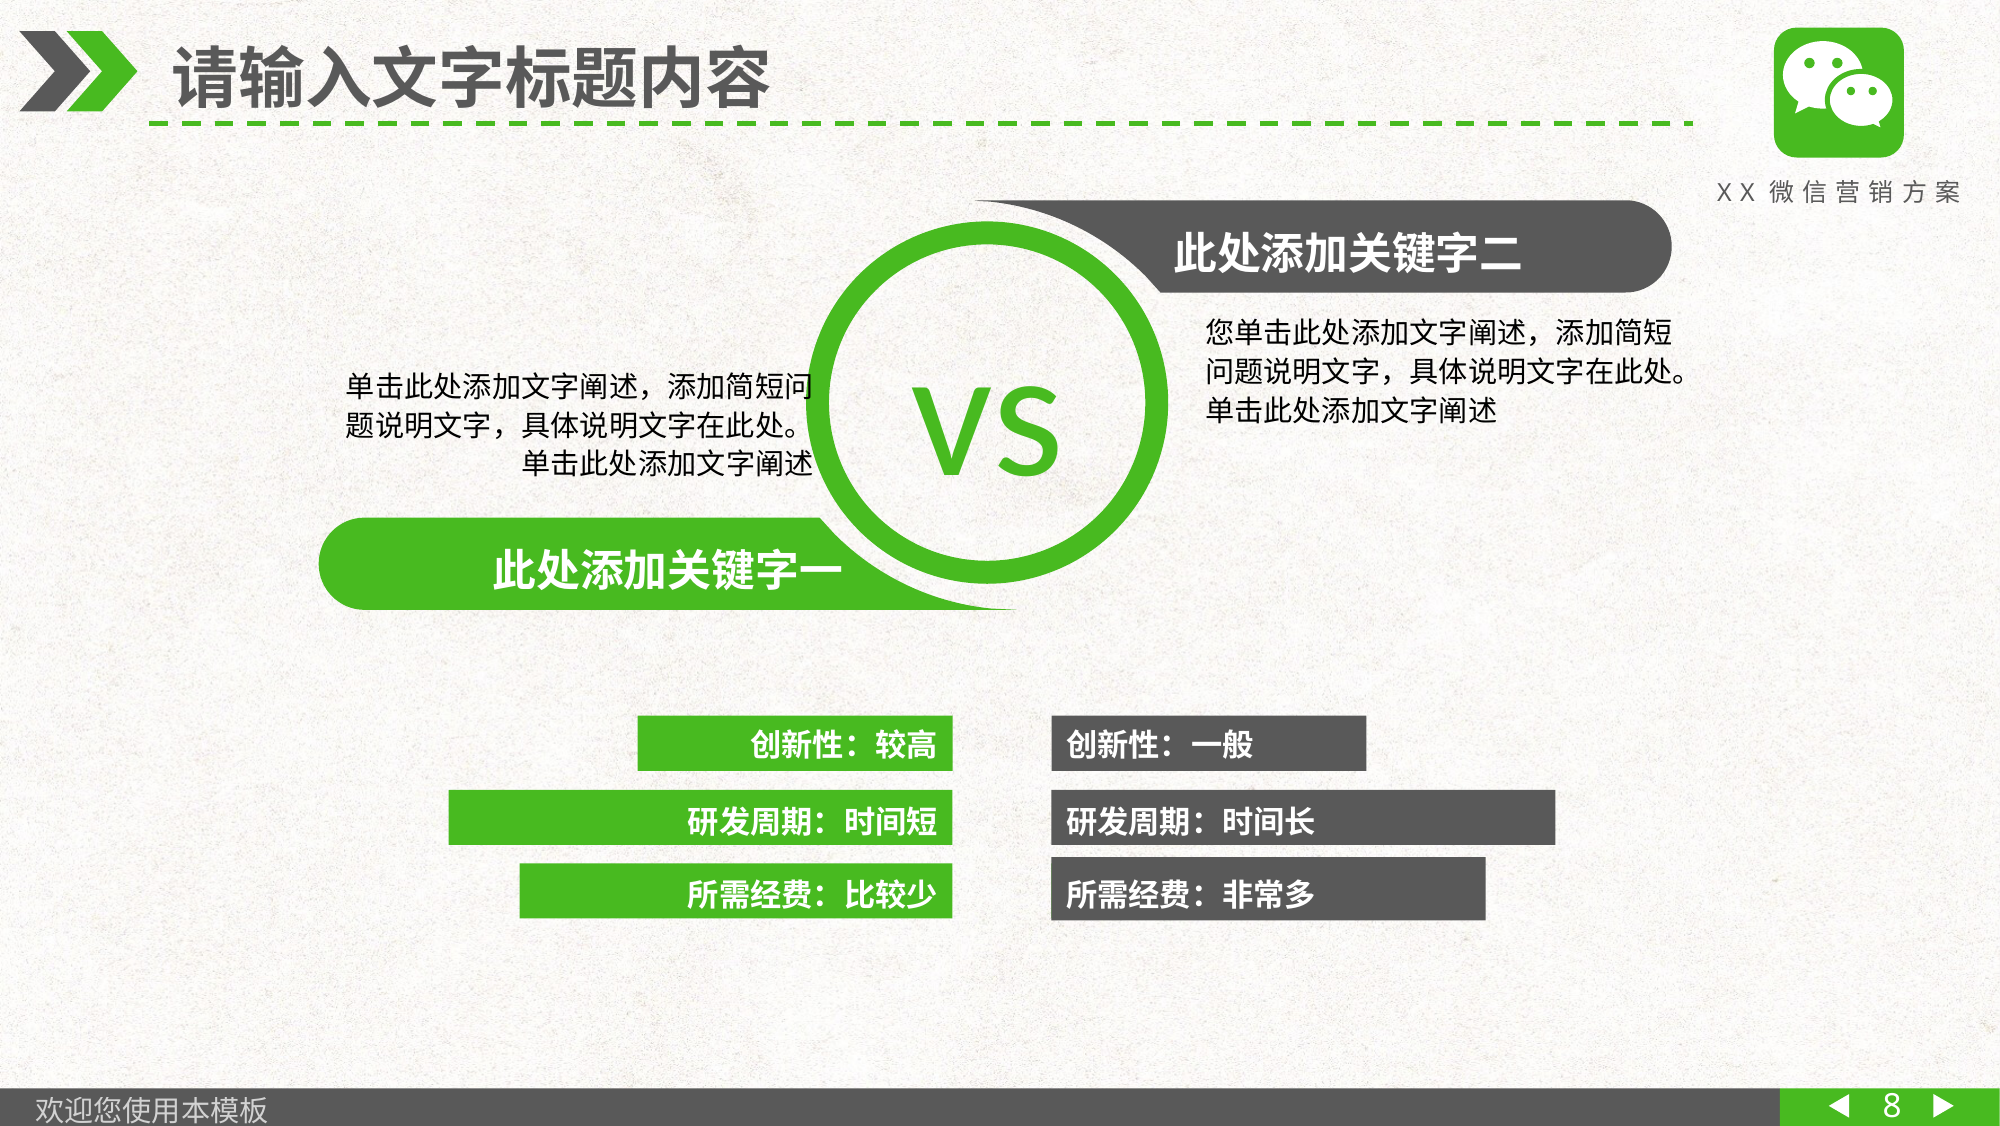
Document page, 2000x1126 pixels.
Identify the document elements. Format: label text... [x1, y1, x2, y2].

text_box [64, 28, 140, 114]
picture [0, 0, 2000, 1088]
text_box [637, 706, 953, 772]
text_box 此处添加关键字二 [974, 200, 1672, 293]
text_box 此处添加关键字一 [318, 523, 1017, 610]
text_box vs [810, 221, 1169, 584]
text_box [1051, 706, 1367, 772]
text_box 您单击此处添加文字阐述，添加简短问题说明文字，具体说明文字在此处。单击此处添加文字阐述 [1177, 308, 1711, 519]
text_box 单击此处添加文字阐述，添加简短问题说明文字，具体说明文字在此处。单击此处添加文字阐述 [295, 362, 842, 523]
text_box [1051, 783, 1556, 849]
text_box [448, 783, 953, 849]
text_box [1051, 856, 1486, 922]
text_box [1692, 27, 1986, 215]
text_box 请输入文字标题内容 [125, 28, 1354, 124]
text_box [518, 851, 953, 922]
text_box [17, 28, 92, 114]
